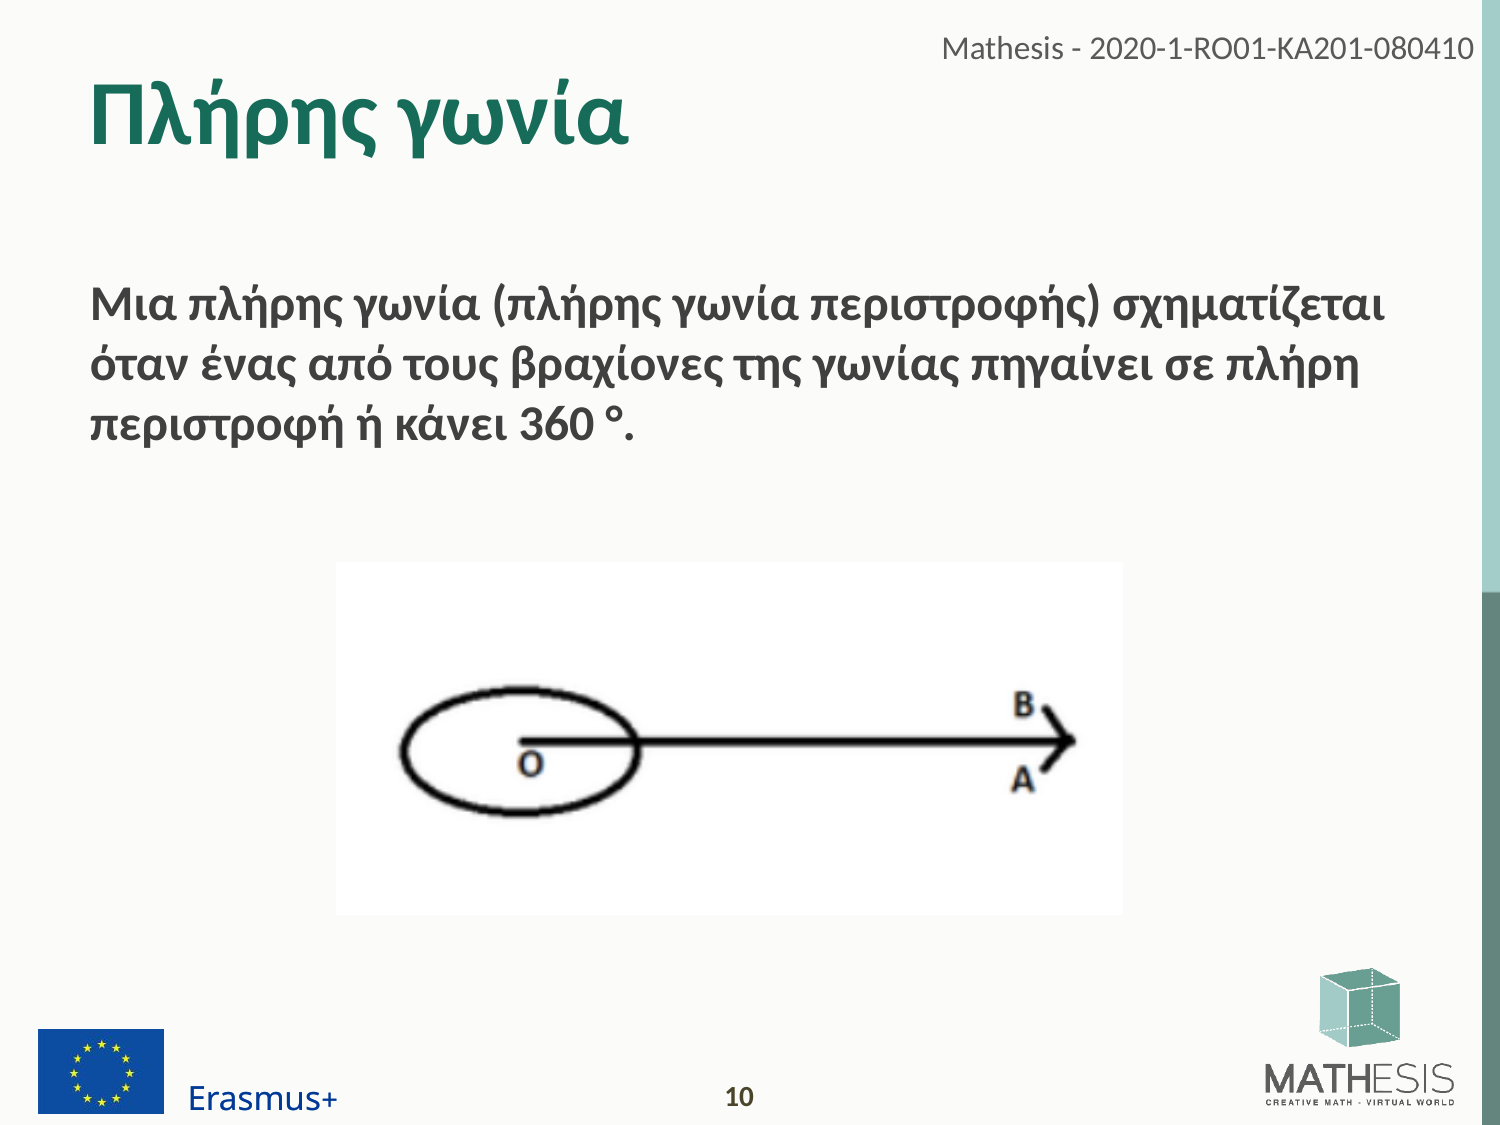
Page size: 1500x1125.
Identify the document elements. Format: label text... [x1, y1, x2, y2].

picture [38, 1029, 164, 1114]
picture [336, 562, 1123, 915]
list Μια πλήρης γωνία (πλήρης γωνία περιστροφής) σχηματίζεται όταν ένας από τους βραχίονες της γωνίας πηγαίνει σε πλήρη περιστροφή ή κάνει 360 °. [75, 262, 1425, 1005]
title Πλήρης γωνία [75, 45, 1425, 233]
